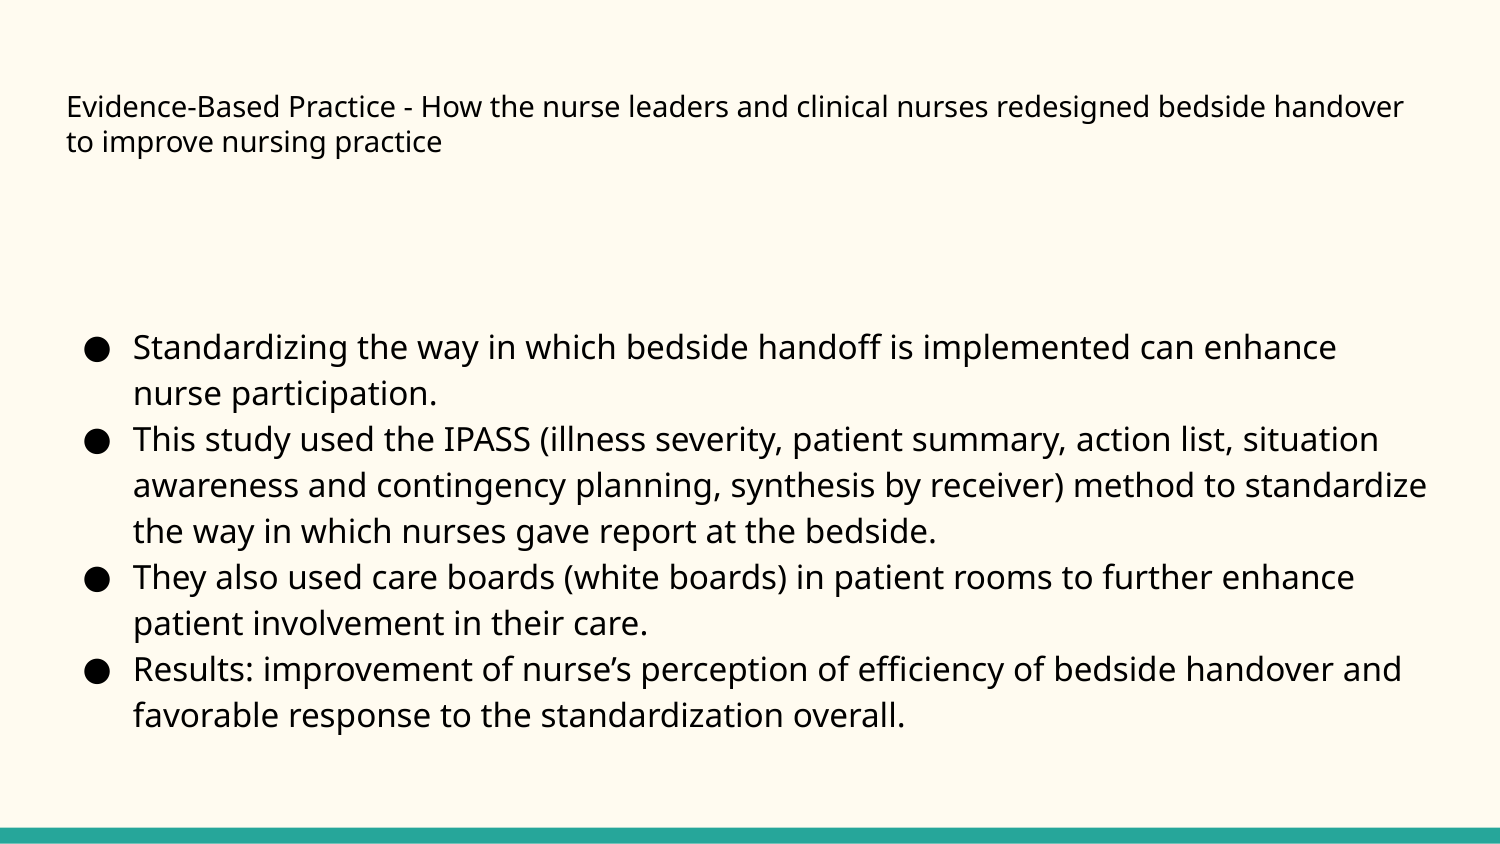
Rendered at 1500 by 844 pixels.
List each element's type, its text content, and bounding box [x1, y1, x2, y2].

list Standardizing the way in which bedside handoff is implemented can enhance nurse participation. This study used the IPASS (illness severity, patient summary, action list, situation awareness and contingency planning, synthesis by receiver) method to standardize the way in which nurses gave report at the bedside. They also used care boards (white boards) in patient rooms to further enhance patient involvement in their care. Results: improvement of nurse’s perception of efficiency of bedside handover and favorable response to the standardization overall. [51, 305, 1449, 750]
title Evidence-Based Practice - How the nurse leaders and clinical nurses redesigned bedside handover to improve nursing practice [51, 72, 1449, 174]
